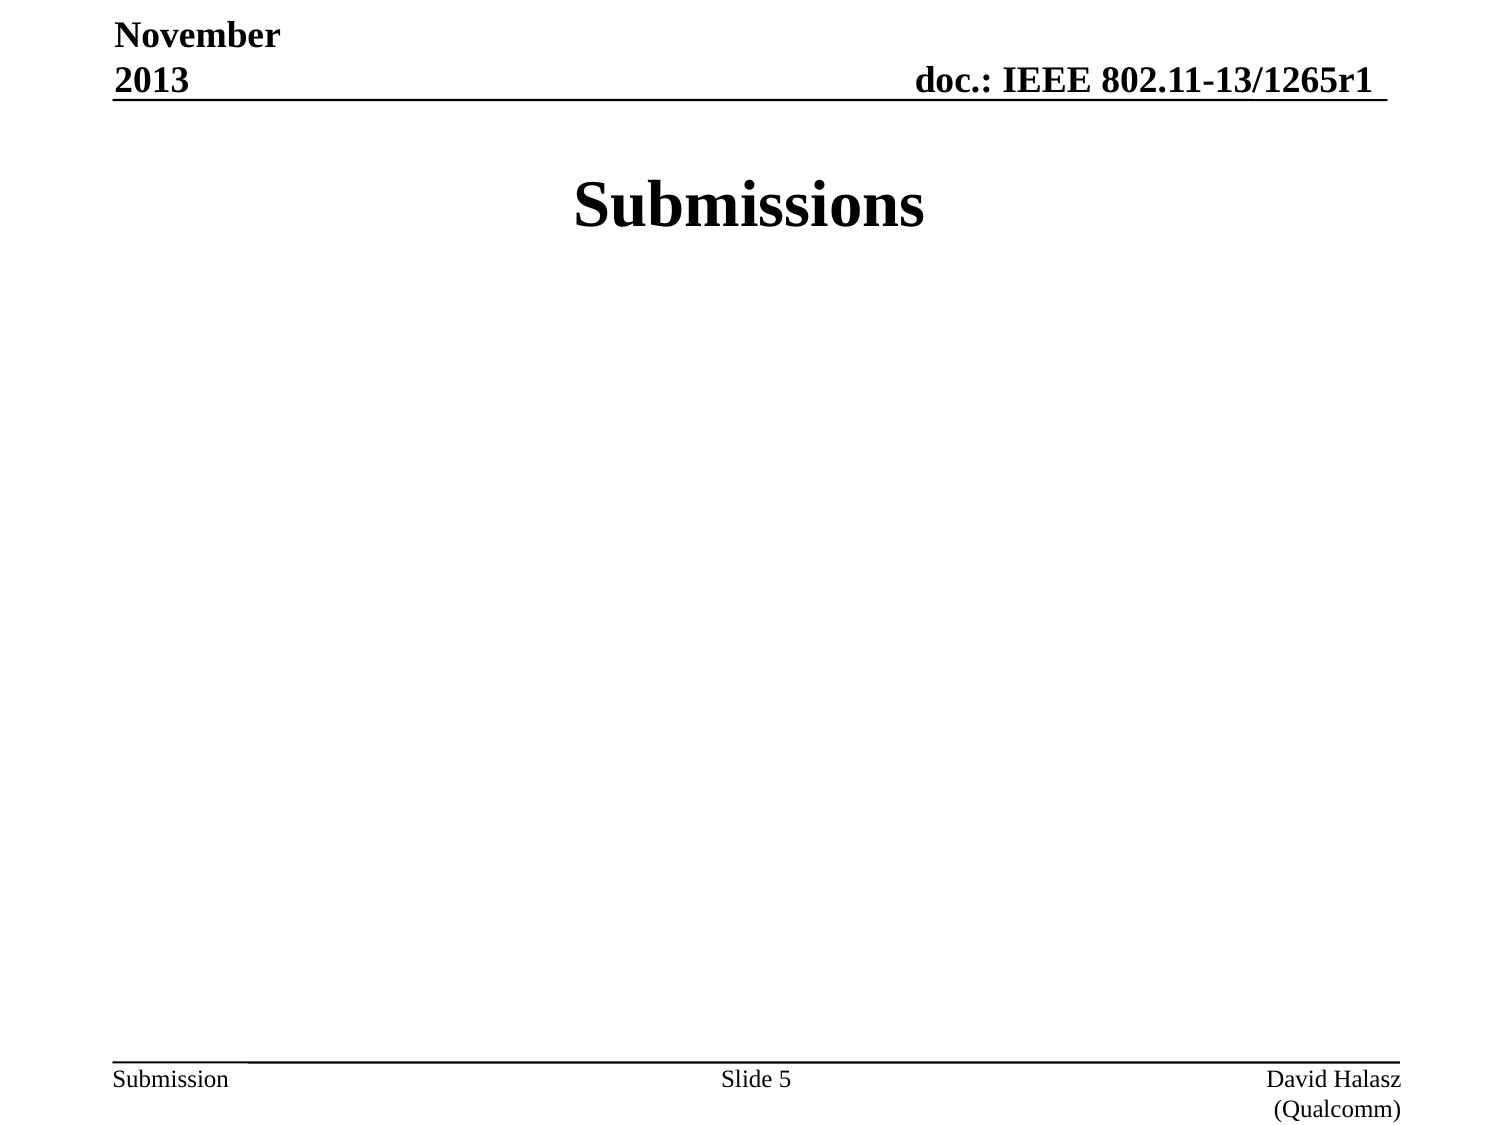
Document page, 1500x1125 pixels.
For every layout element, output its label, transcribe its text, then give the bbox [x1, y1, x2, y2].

slide_number Slide 5 [712, 1061, 800, 1093]
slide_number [114, 54, 333, 101]
title Submissions [112, 112, 1388, 288]
footer David Halasz (Qualcomm) [1264, 1061, 1402, 1093]
